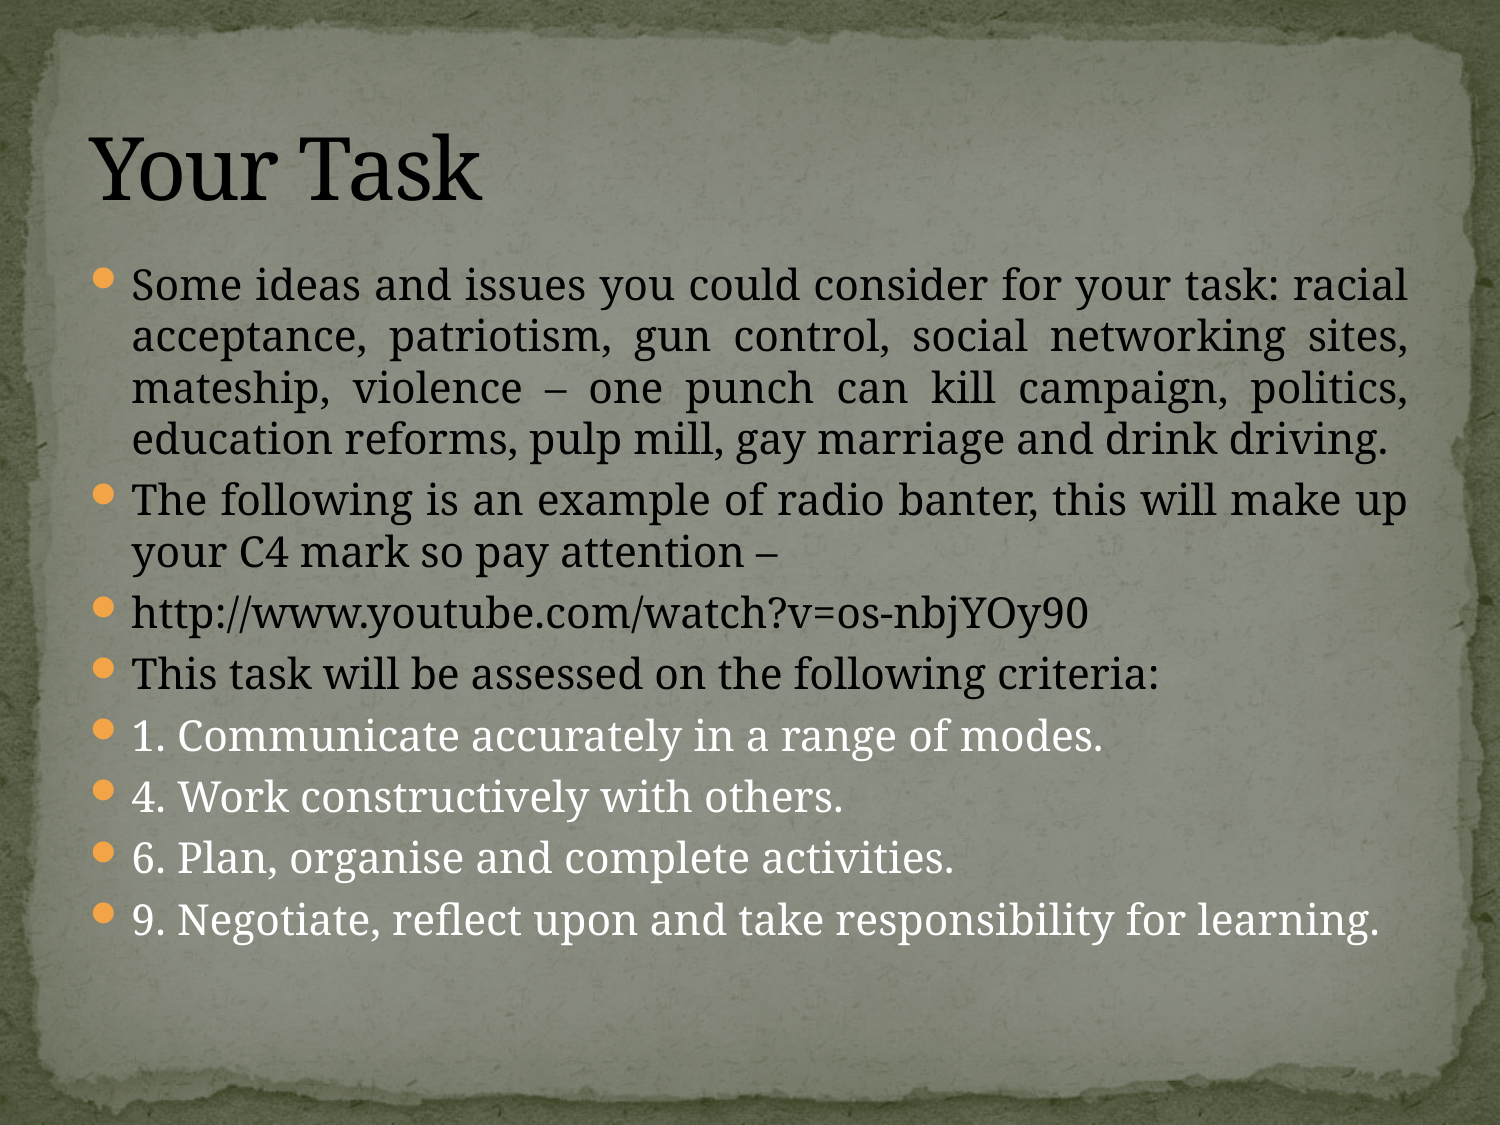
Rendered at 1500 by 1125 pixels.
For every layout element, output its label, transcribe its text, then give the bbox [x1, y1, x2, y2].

title Your Task [74, 24, 1425, 225]
list Some ideas and issues you could consider for your task: racial acceptance, patriotism, gun control, social networking sites, mateship, violence – one punch can kill campaign, politics, education reforms, pulp mill, gay marriage and drink driving. The following is an example of radio banter, this will make up your C4 mark so pay attention – http://www.youtube.com/watch?v=os-nbjYOy90 This task will be assessed on the following criteria: 1. Communicate accurately in a range of modes. 4. Work constructively with others. 6. Plan, organise and complete activities. 9. Negotiate, reflect upon and take responsibility for learning. [75, 249, 1425, 1000]
